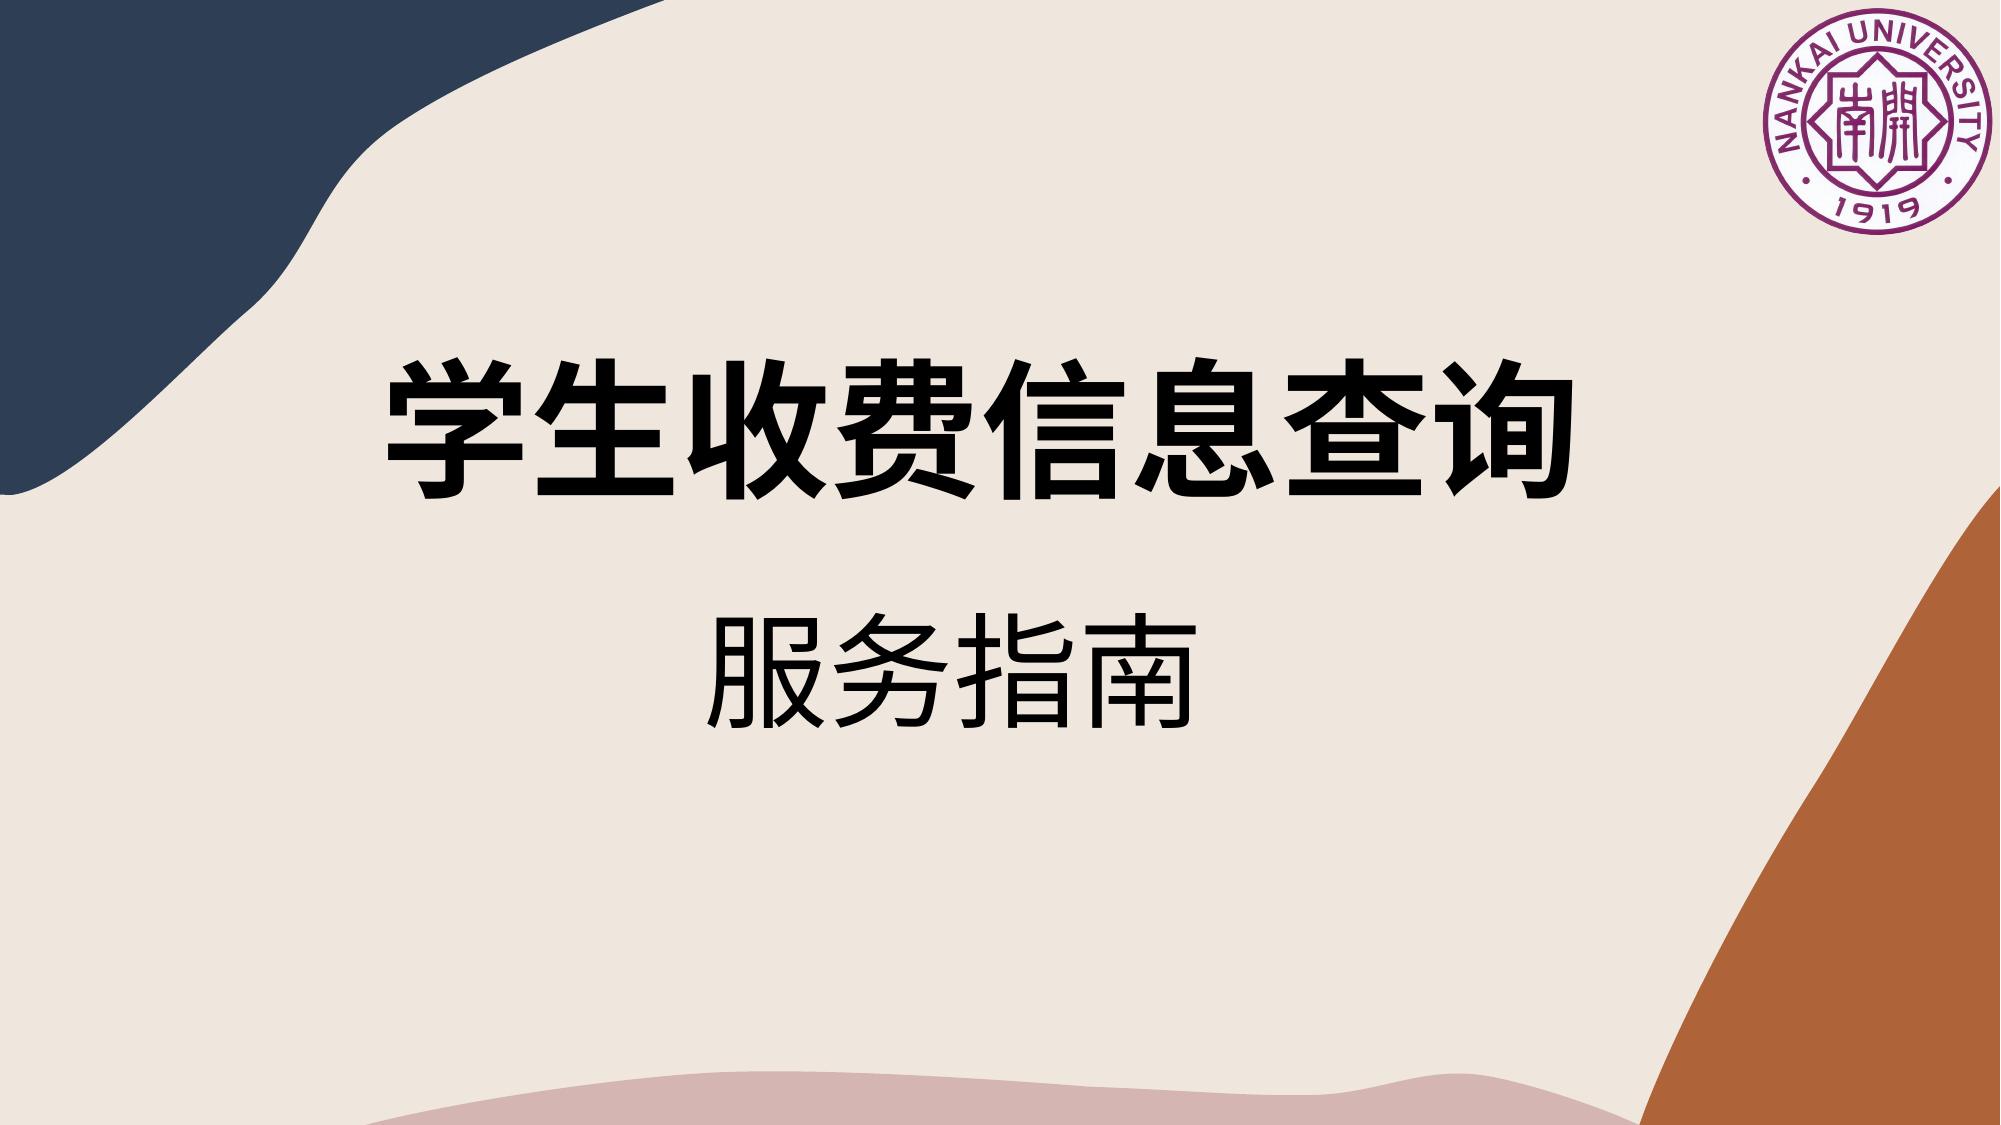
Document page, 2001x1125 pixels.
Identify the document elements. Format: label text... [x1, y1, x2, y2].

text_box [365, 1070, 1640, 1125]
text_box [0, 0, 666, 496]
text_box 学生收费信息查询 [365, 328, 2000, 524]
text_box 服务指南 [688, 586, 1508, 751]
picture [1752, 0, 2000, 246]
text_box [1638, 524, 2000, 1125]
